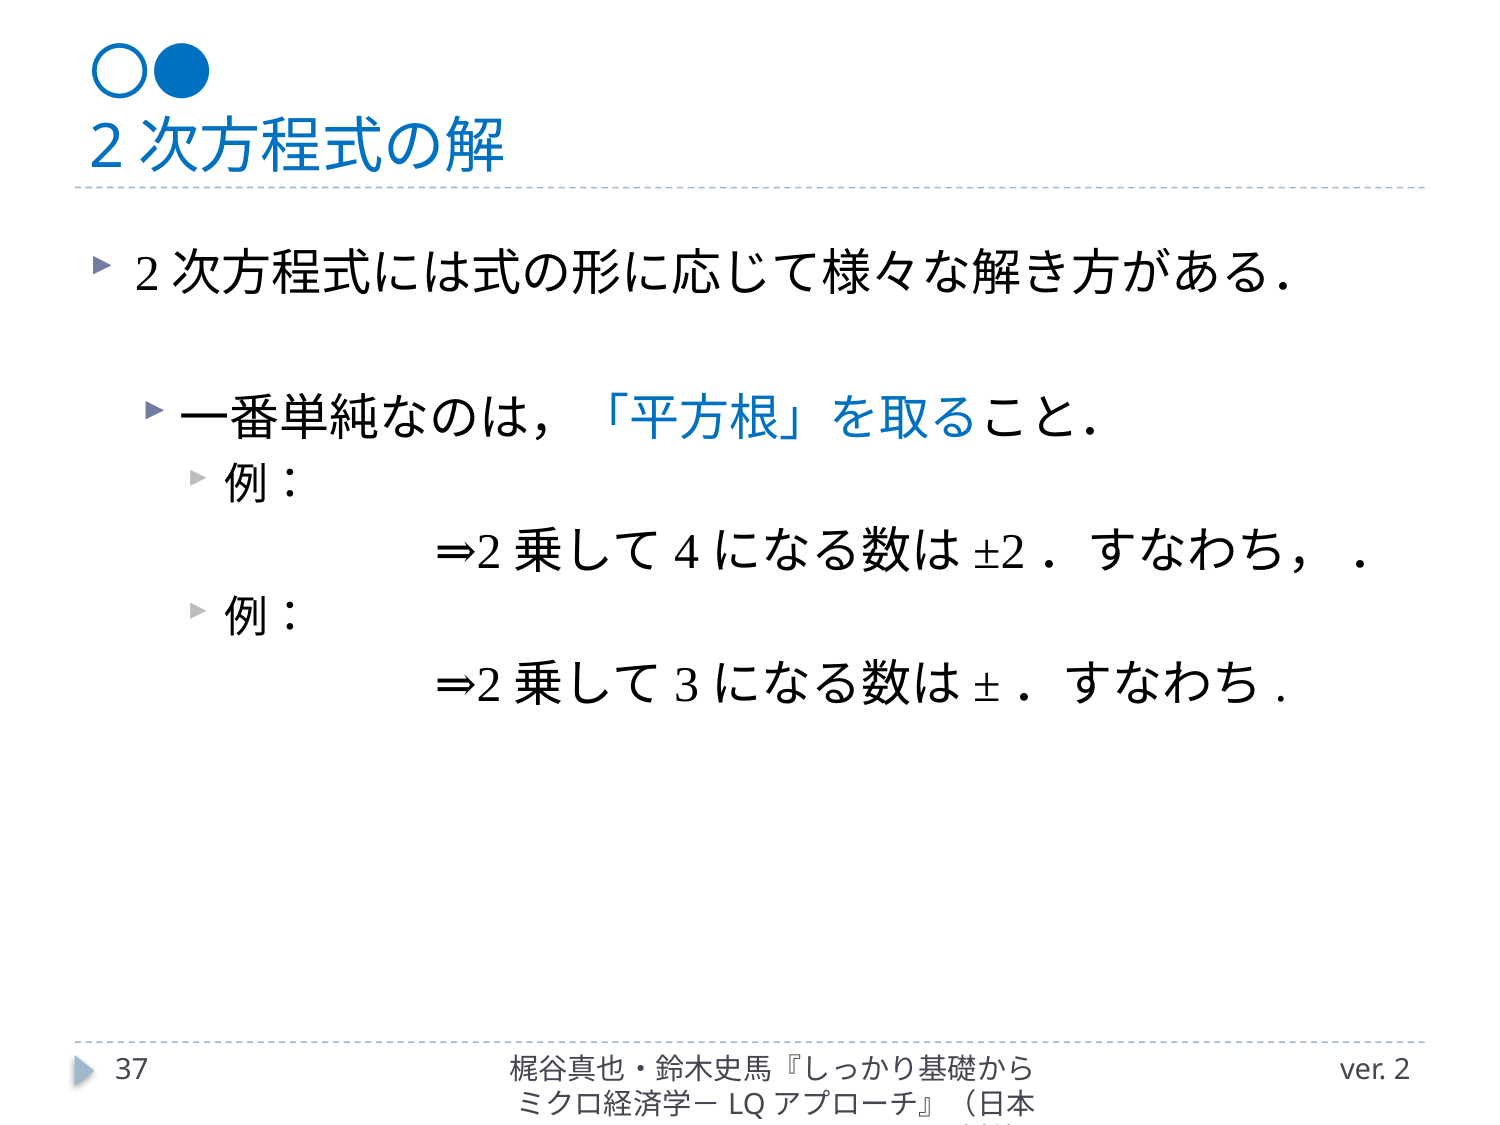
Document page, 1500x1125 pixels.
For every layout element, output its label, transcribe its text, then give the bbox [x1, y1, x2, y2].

footer 梶谷真也・鈴木史馬『しっかり基礎からミクロ経済学－LQアプローチ』（日本評論社） [475, 1042, 1050, 1103]
slide_number 37 [100, 1042, 426, 1103]
slide_number ver. 2 [1050, 1042, 1426, 1103]
title 〇● 2次方程式の解 [75, 24, 1425, 188]
